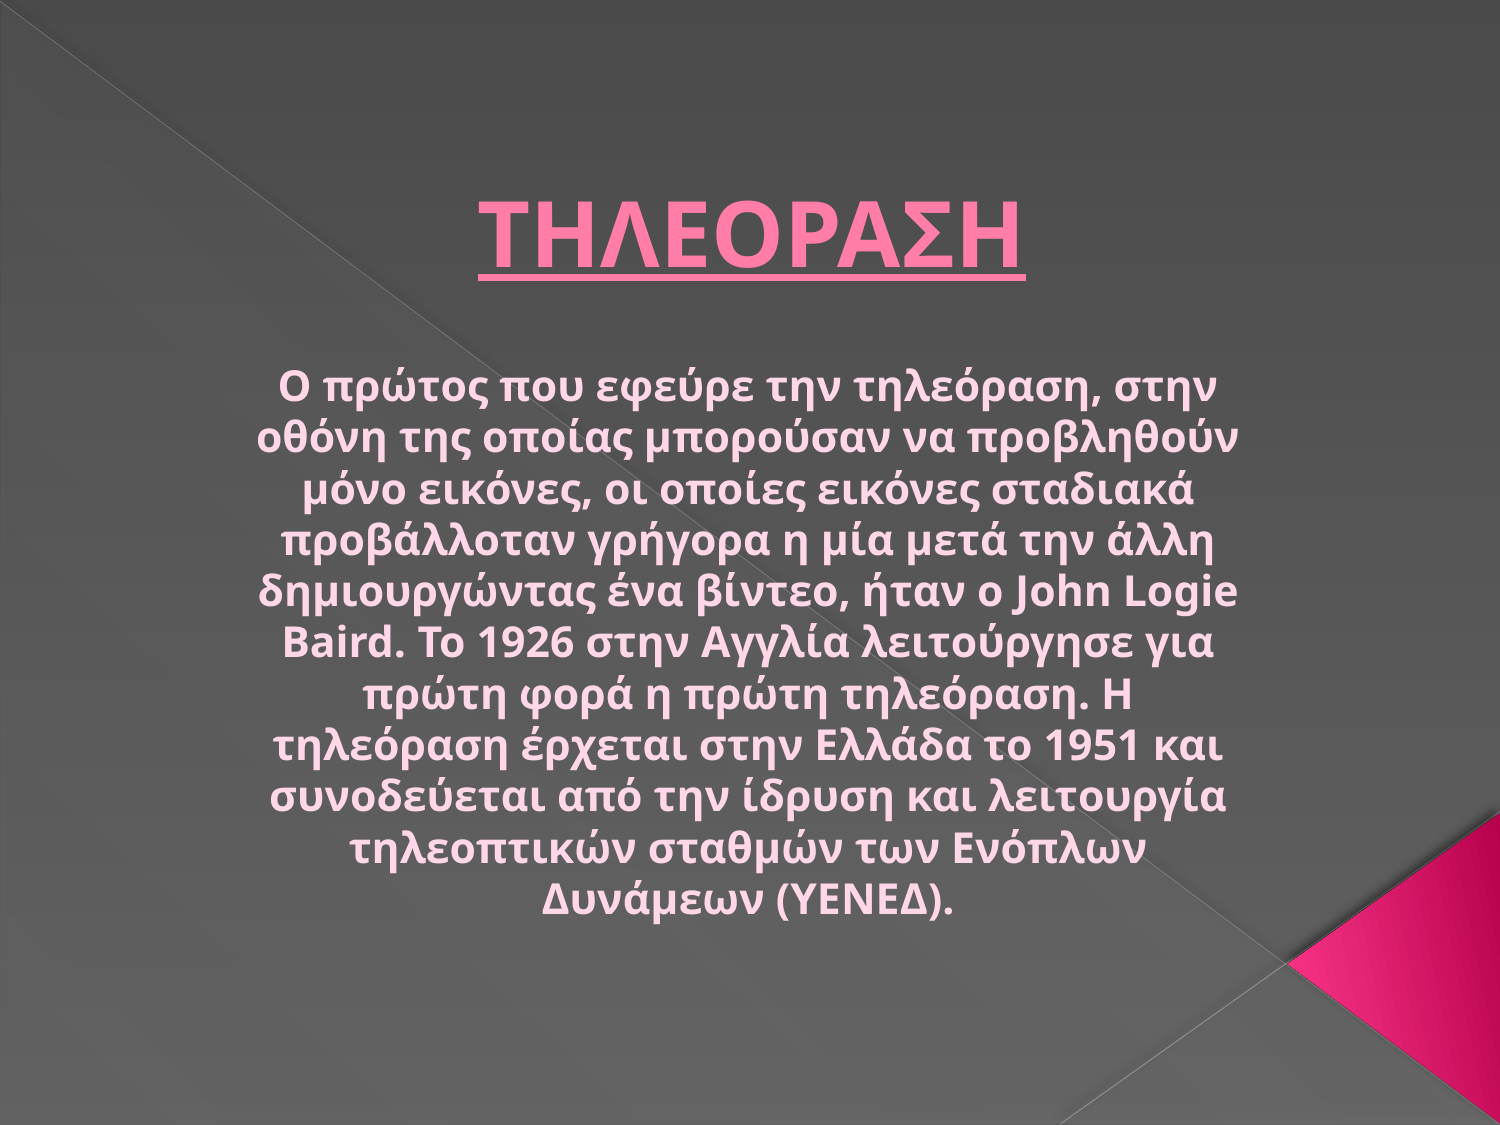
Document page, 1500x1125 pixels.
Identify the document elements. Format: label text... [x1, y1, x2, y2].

subtitle Ο πρώτος που εφεύρε την τηλεόραση, στην οθόνη της οποίας μπορούσαν να προβληθούν μόνο εικόνες, οι οποίες εικόνες σταδιακά προβάλλοταν γρήγορα η μία μετά την άλλη δημιουργώντας ένα βίντεο, ήταν ο John Logie Baird. Το 1926 στην Αγγλία λειτούργησε για πρώτη φορά η πρώτη τηλεόραση. Η τηλεόραση έρχεται στην Ελλάδα το 1951 και συνοδεύεται από την ίδρυση και λειτουργία τηλεοπτικών σταθμών των Ενόπλων Δυνάμεων (ΥΕΝΕΔ). [225, 351, 1275, 938]
title ΤΗΛΕΟΡΑΣΗ [88, 93, 1336, 293]
